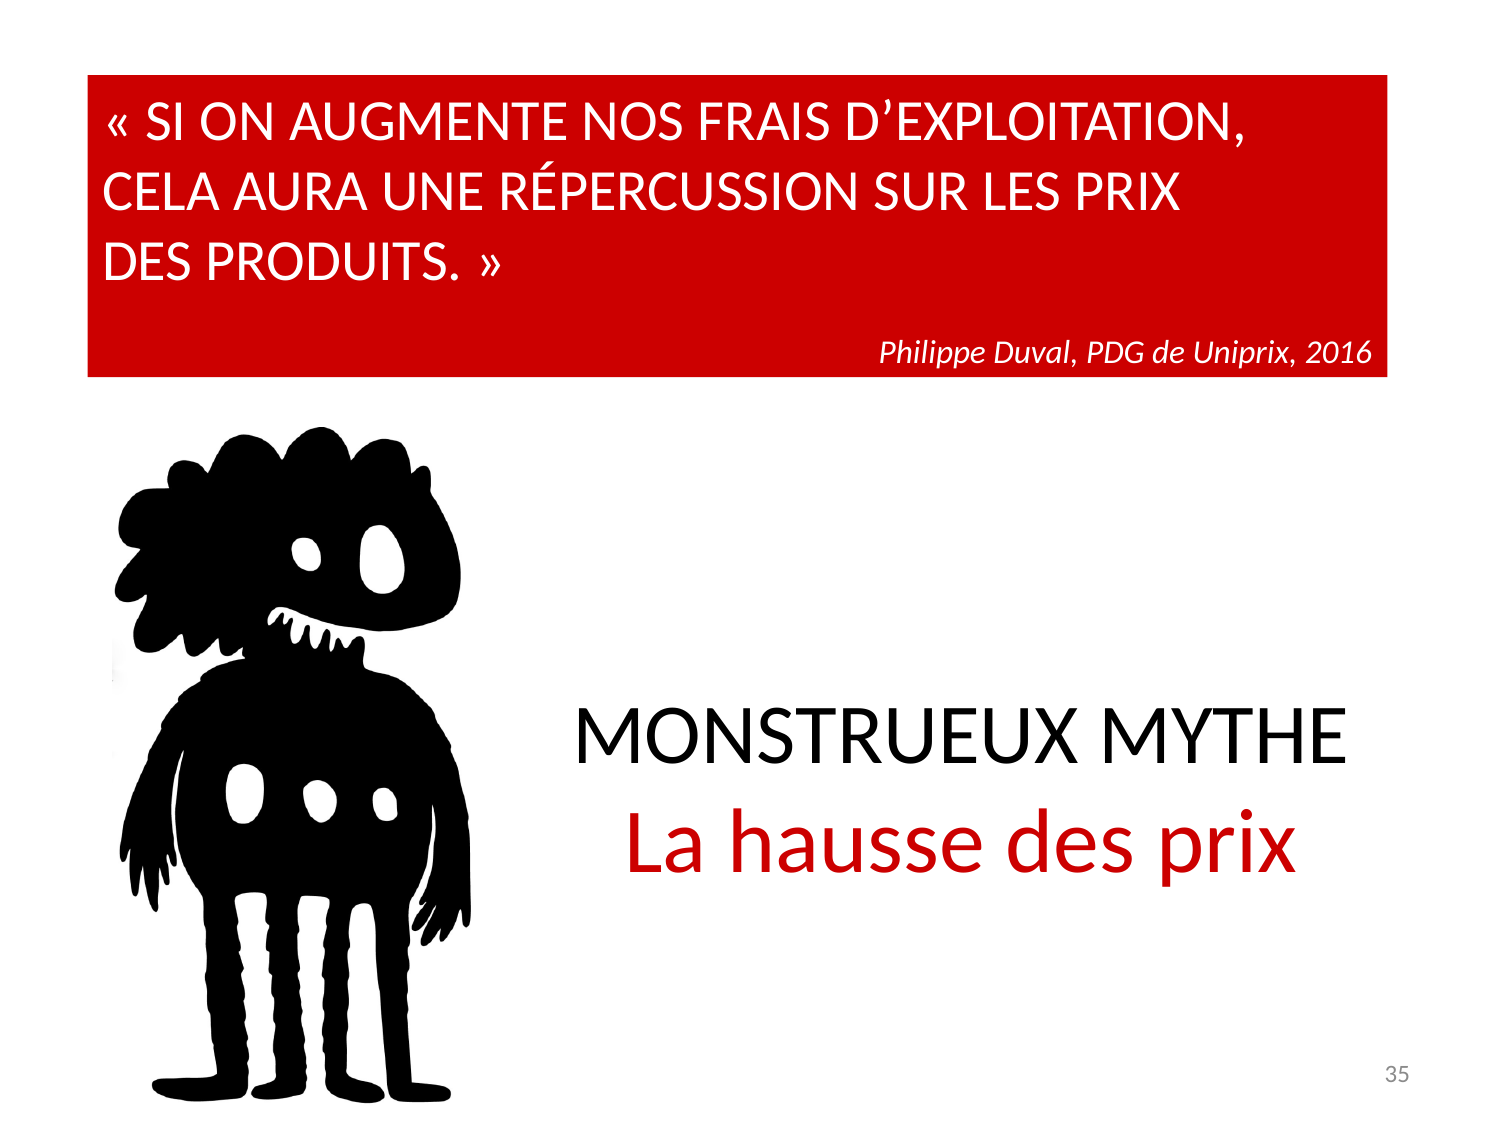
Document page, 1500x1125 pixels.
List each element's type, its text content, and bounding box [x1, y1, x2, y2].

text_box Monstrueux mythe La hausse des prix [524, 663, 1399, 905]
text_box « Si on augmente nos frais d’exploitation, cela aura une répercussion sur les prix des produits. » Philippe Duval, PDG de Uniprix, 2016 [87, 75, 1388, 378]
slide_number 35 [1074, 1042, 1425, 1103]
picture [111, 427, 486, 1109]
